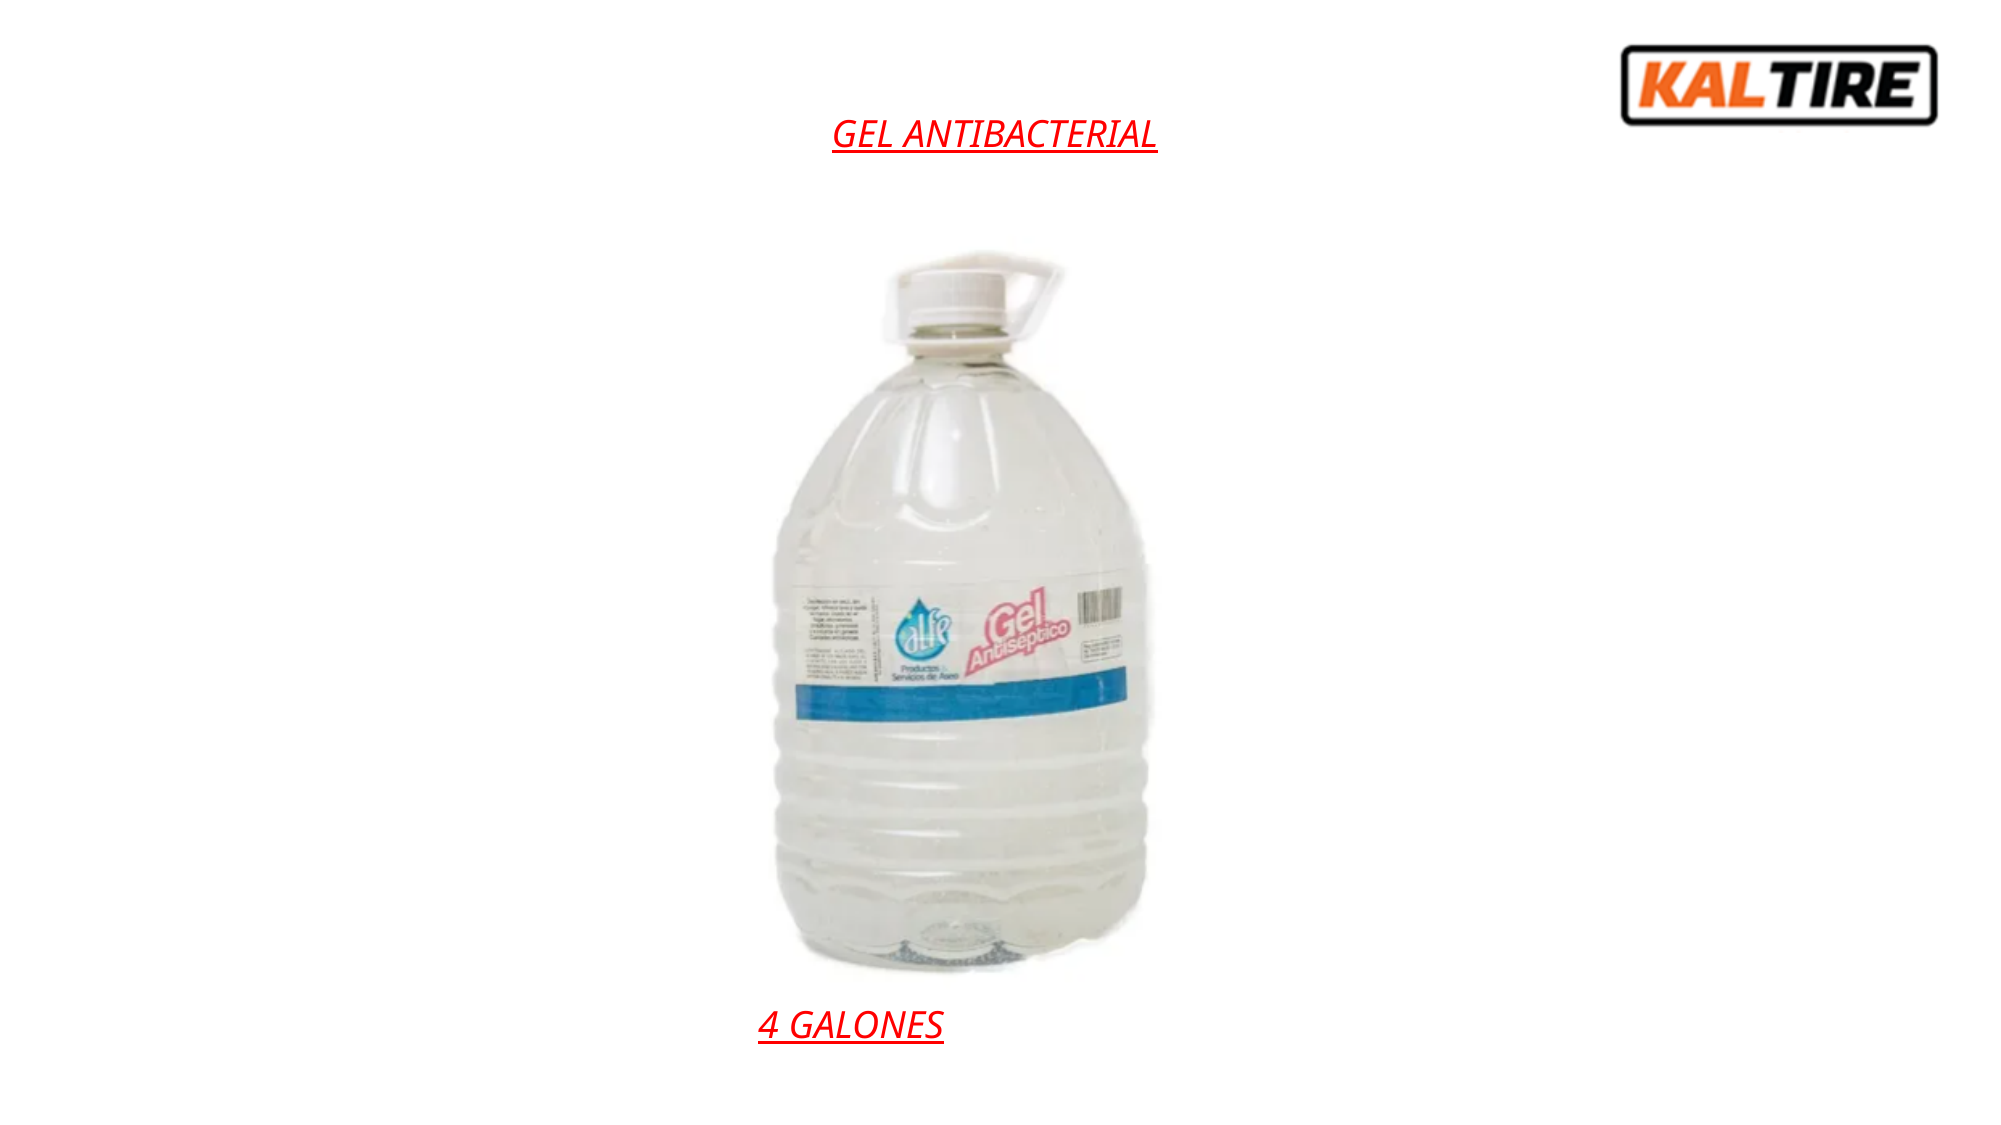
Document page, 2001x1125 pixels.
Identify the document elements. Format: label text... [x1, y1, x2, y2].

text_box GEL ANTIBACTERIAL [816, 102, 1174, 162]
text_box 4 GALONES [743, 994, 959, 1053]
picture [1617, 41, 1942, 133]
picture [566, 205, 1448, 994]
